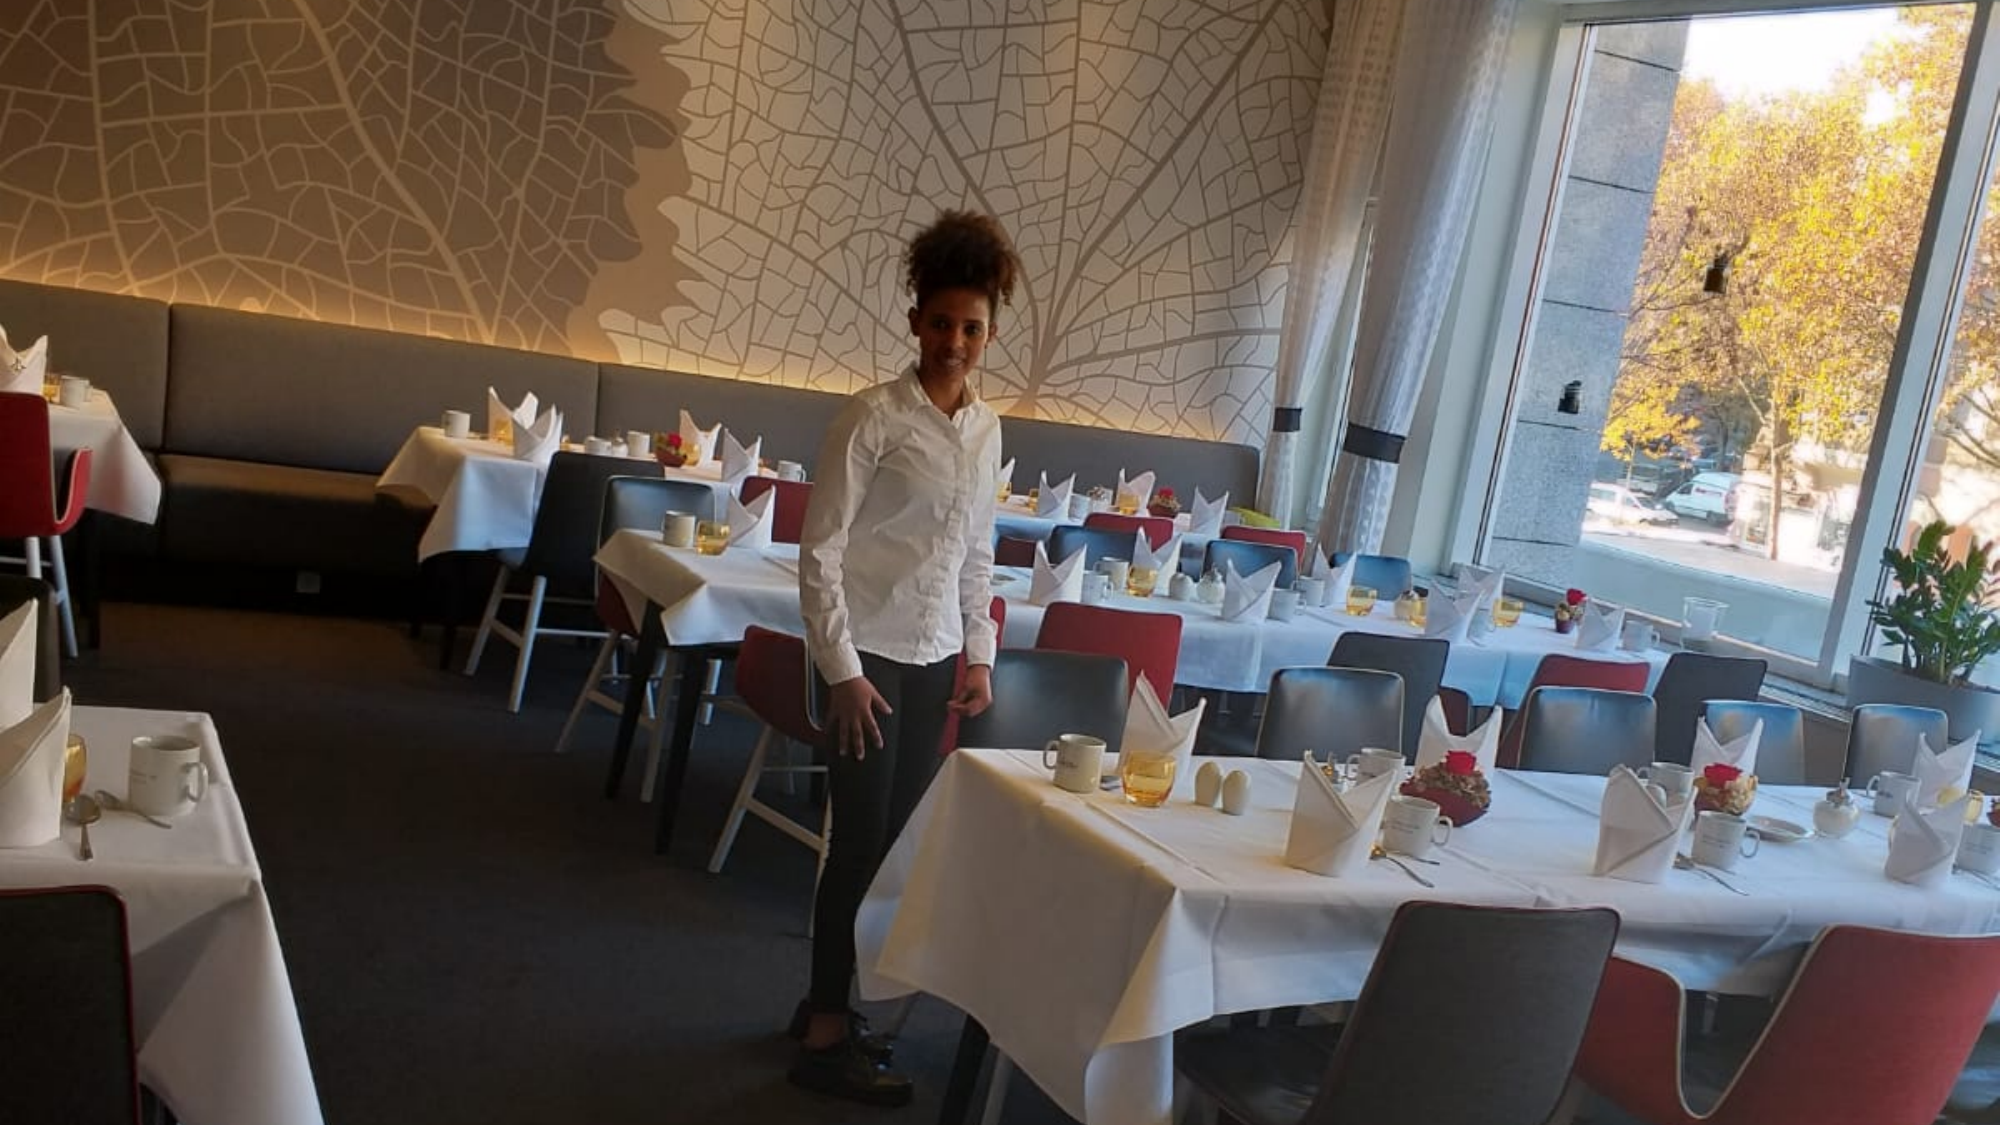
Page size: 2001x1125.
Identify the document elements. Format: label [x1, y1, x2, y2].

list [0, 0, 2000, 1125]
